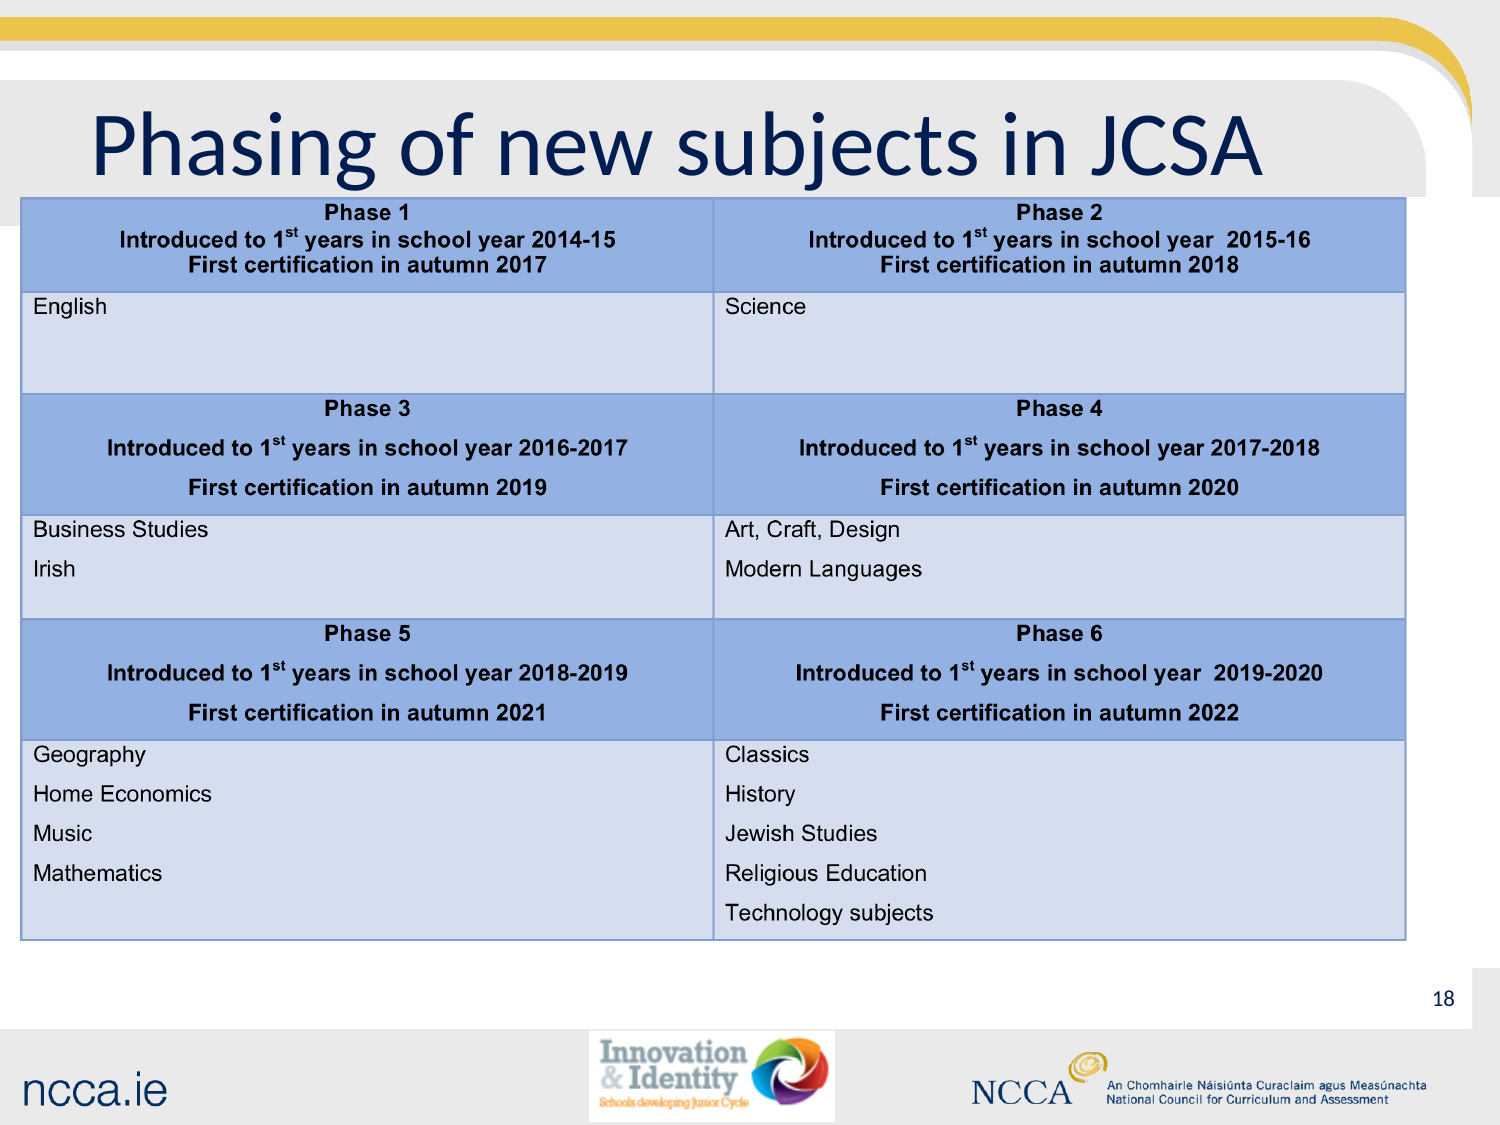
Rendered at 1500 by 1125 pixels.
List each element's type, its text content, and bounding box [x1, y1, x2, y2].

slide_number 17 [1314, 976, 1471, 1028]
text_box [20, 196, 1500, 969]
picture [0, 0, 1500, 1125]
title Phasing of new subjects in JCSA [75, 45, 1425, 195]
